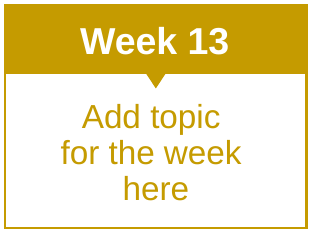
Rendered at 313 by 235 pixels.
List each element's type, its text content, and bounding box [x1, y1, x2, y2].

text_box [4, 4, 308, 229]
text_box Add topic for the week here [11, 92, 301, 215]
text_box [4, 5, 307, 89]
